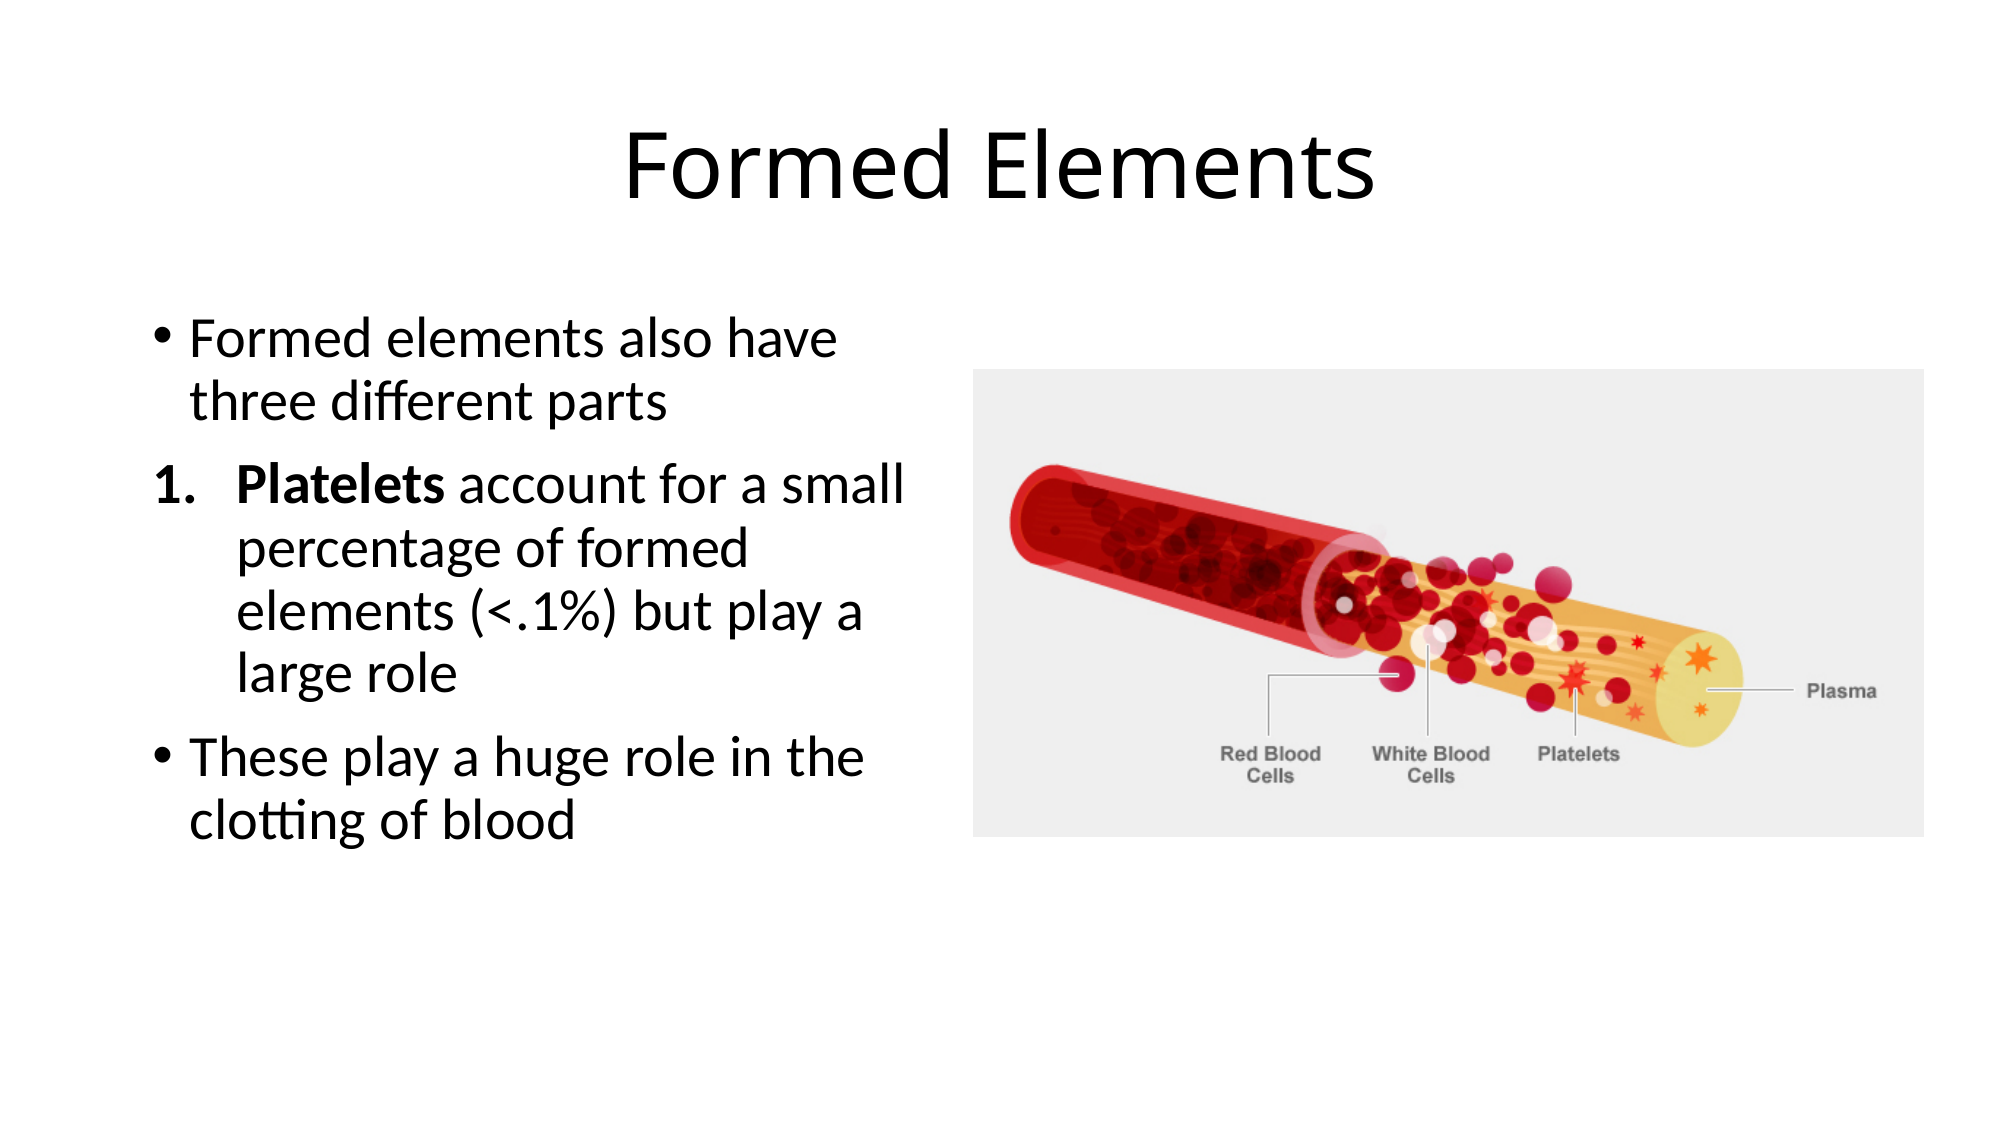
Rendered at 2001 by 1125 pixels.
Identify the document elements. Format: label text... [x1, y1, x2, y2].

picture [973, 369, 1924, 837]
title Formed Elements [137, 59, 1863, 278]
list Formed elements also have three different parts Platelets account for a small percentage of formed elements (<.1%) but play a large role These play a huge role in the clotting of blood [137, 299, 988, 1014]
